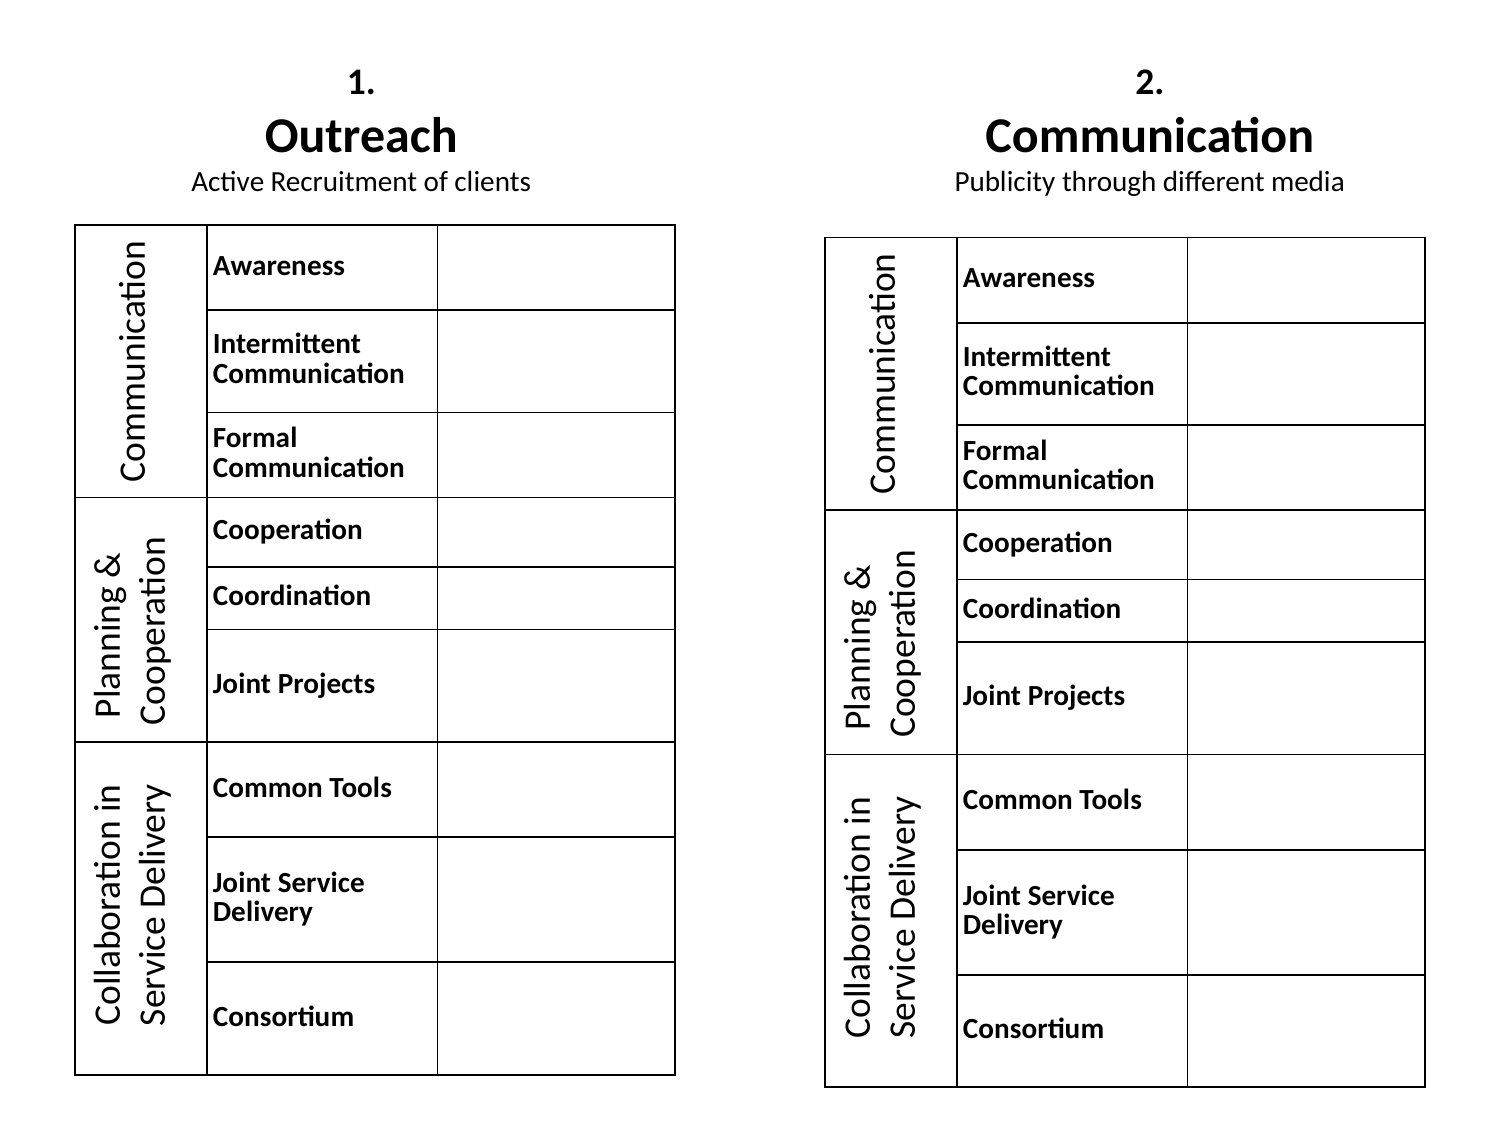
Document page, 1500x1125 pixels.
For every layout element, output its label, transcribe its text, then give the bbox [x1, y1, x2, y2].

text_box 2. Communication Publicity through different media [939, 49, 1360, 205]
table_cell [1188, 851, 1424, 974]
table_cell Joint Service Delivery [208, 838, 437, 961]
table_cell [438, 413, 674, 497]
table_cell Coordination [958, 580, 1187, 641]
table_header [826, 238, 956, 509]
table_header [1188, 238, 1424, 322]
table_header Awareness [208, 226, 437, 309]
text_box 1. Outreach Active Recruitment of clients [176, 49, 547, 205]
table_cell [1188, 976, 1424, 1086]
table_header [438, 226, 674, 309]
table_cell [76, 743, 206, 1074]
table_header [76, 226, 206, 497]
table_cell [1188, 324, 1424, 424]
table_cell [826, 755, 956, 1086]
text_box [74, 237, 197, 1036]
table_cell Consortium [958, 976, 1187, 1086]
table_cell Joint Projects [208, 630, 437, 741]
table_cell Joint Projects [958, 643, 1187, 754]
table_cell [438, 311, 674, 412]
table_cell Intermittent Communication [958, 324, 1187, 424]
table_cell [1188, 426, 1424, 509]
table_cell [201, 498, 206, 741]
table_header Awareness [958, 238, 1187, 322]
table_cell [1188, 643, 1424, 754]
table_cell [438, 568, 674, 629]
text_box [824, 249, 947, 1048]
table_cell Consortium [208, 963, 437, 1074]
table_cell [1188, 755, 1424, 849]
table_cell Intermittent Communication [208, 311, 437, 412]
table_cell Formal Communication [958, 426, 1187, 509]
table_cell [438, 630, 674, 741]
table_cell Common Tools [208, 743, 437, 836]
table_cell [438, 838, 674, 961]
table_cell Joint Service Delivery [958, 851, 1187, 974]
table_cell [1188, 511, 1424, 579]
table_cell Cooperation [208, 498, 437, 566]
table_cell Cooperation [958, 511, 1187, 579]
table_cell [438, 963, 674, 1074]
table_cell Common Tools [958, 755, 1187, 849]
table_cell [1188, 580, 1424, 641]
table_cell [438, 743, 674, 836]
table_cell [951, 511, 956, 754]
table_cell Formal Communication [208, 413, 437, 497]
table_cell Coordination [208, 568, 437, 629]
table_cell [438, 498, 674, 566]
